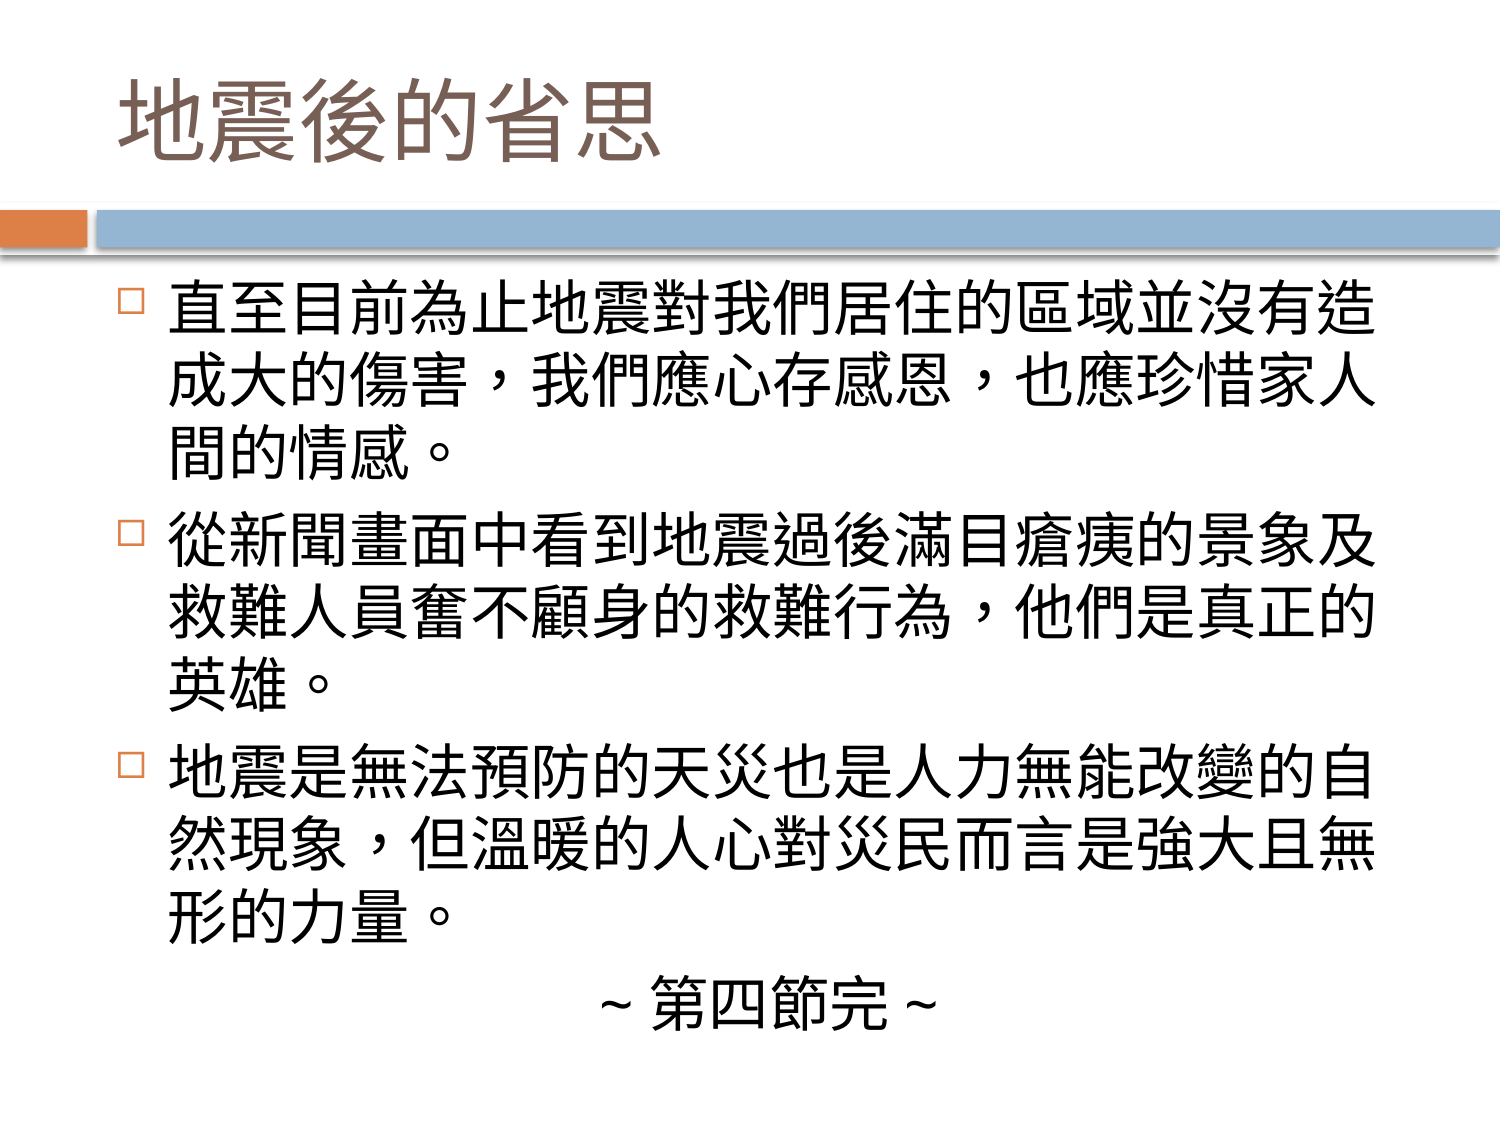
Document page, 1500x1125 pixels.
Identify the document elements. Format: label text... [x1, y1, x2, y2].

list 直至目前為止地震對我們居住的區域並沒有造成大的傷害，我們應心存感恩，也應珍惜家人間的情感。 從新聞畫面中看到地震過後滿目瘡痍的景象及救難人員奮不顧身的救難行為，他們是真正的英雄。 地震是無法預防的天災也是人力無能改變的自然現象，但溫暖的人心對災民而言是強大且無形的力量。 ~第四節完~ [100, 262, 1438, 1079]
title 地震後的省思 [100, 37, 1438, 200]
